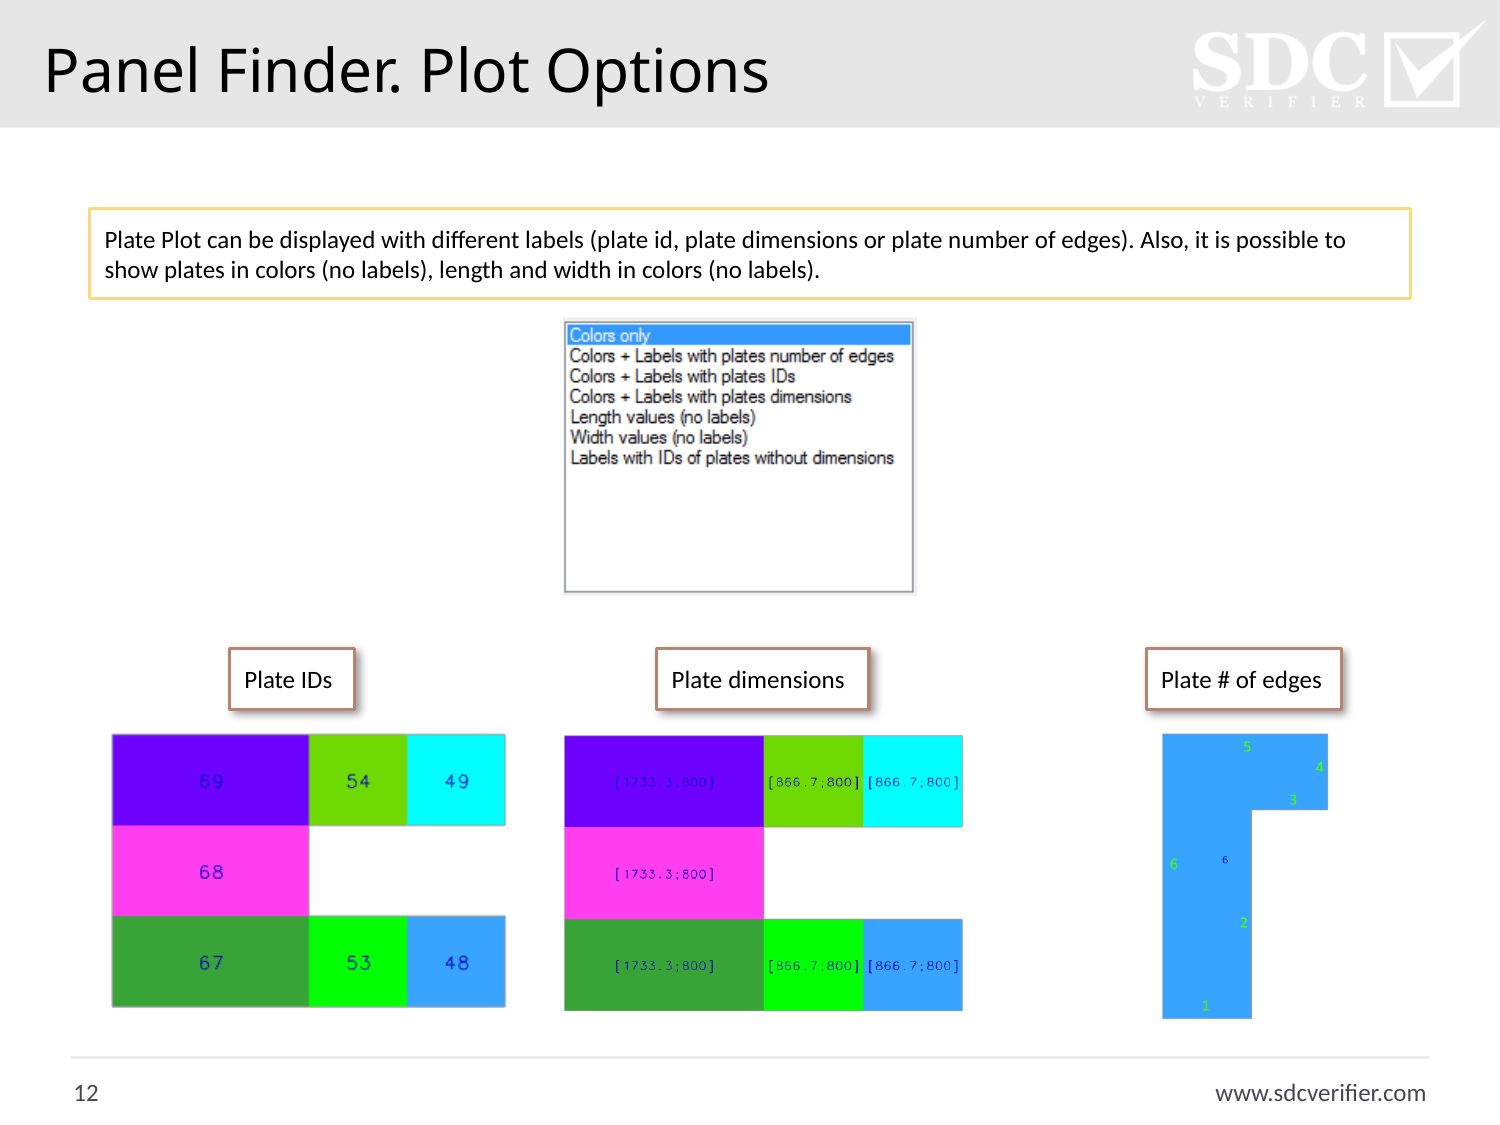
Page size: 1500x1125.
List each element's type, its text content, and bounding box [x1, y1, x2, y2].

text_box Plate # of edges [1145, 647, 1343, 711]
title Panel Finder. Plot Options [29, 24, 1478, 113]
text_box Plate dimensions [655, 647, 871, 711]
slide_number 12 [58, 1073, 163, 1109]
footer www.sdcverifier.com [1200, 1072, 1443, 1111]
text_box Plate IDs [228, 647, 356, 711]
text_box Plate Plot can be displayed with different labels (plate id, plate dimensions or plate number of edges). Also, it is possible to show plates in colors (no labels), length and width in colors (no labels). [88, 207, 1412, 300]
picture [0, 0, 1500, 1125]
